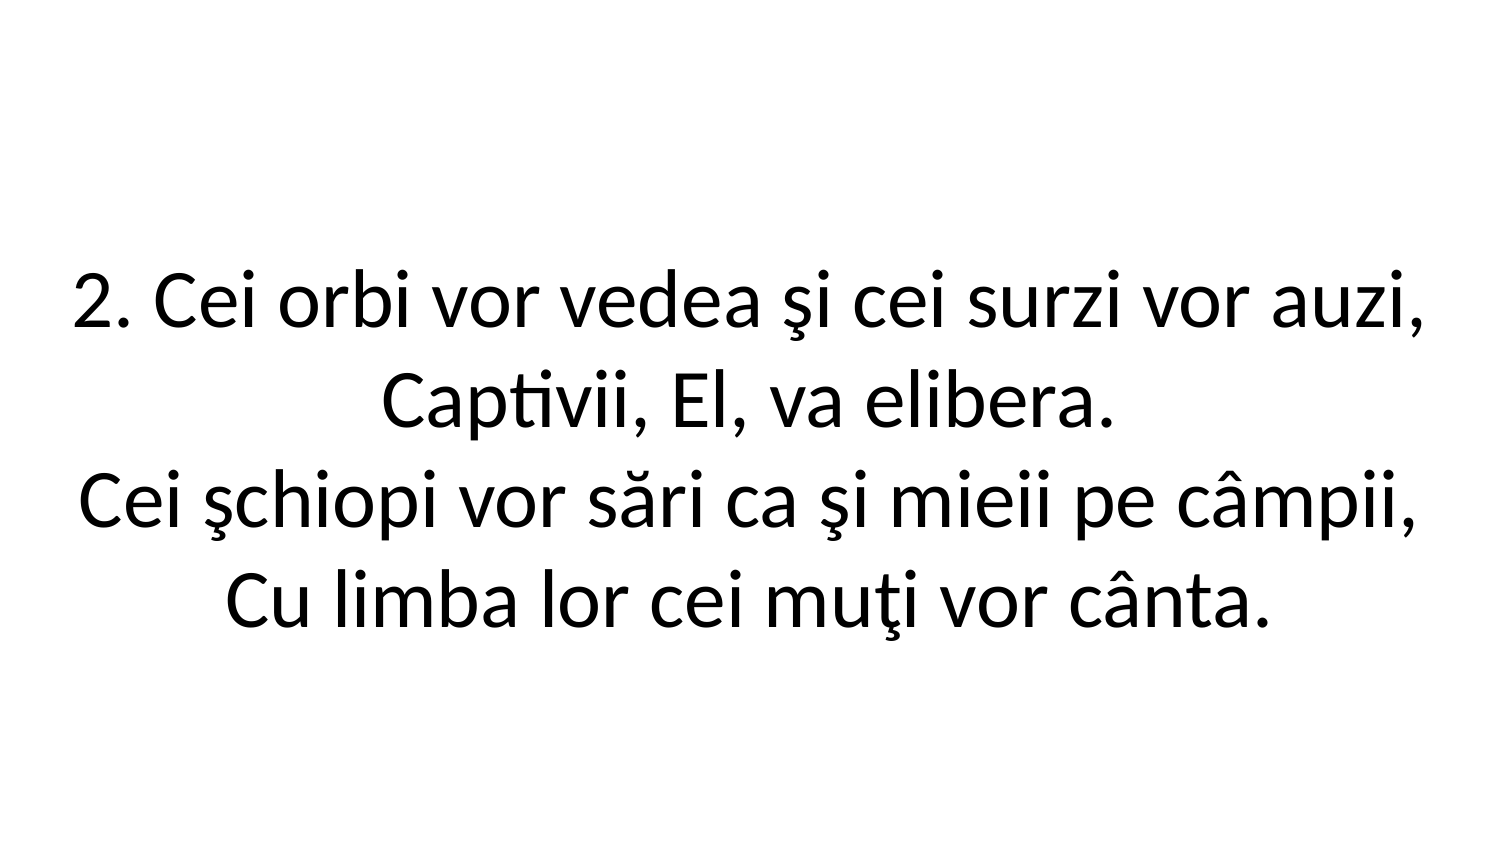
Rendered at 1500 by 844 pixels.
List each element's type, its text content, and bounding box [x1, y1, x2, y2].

text_box 2. Cei orbi vor vedea şi cei surzi vor auzi, Captivii, El, va elibera. Cei şchiopi vor sări ca şi mieii pe câmpii, Cu limba lor cei muţi vor cânta. [56, 192, 1444, 652]
